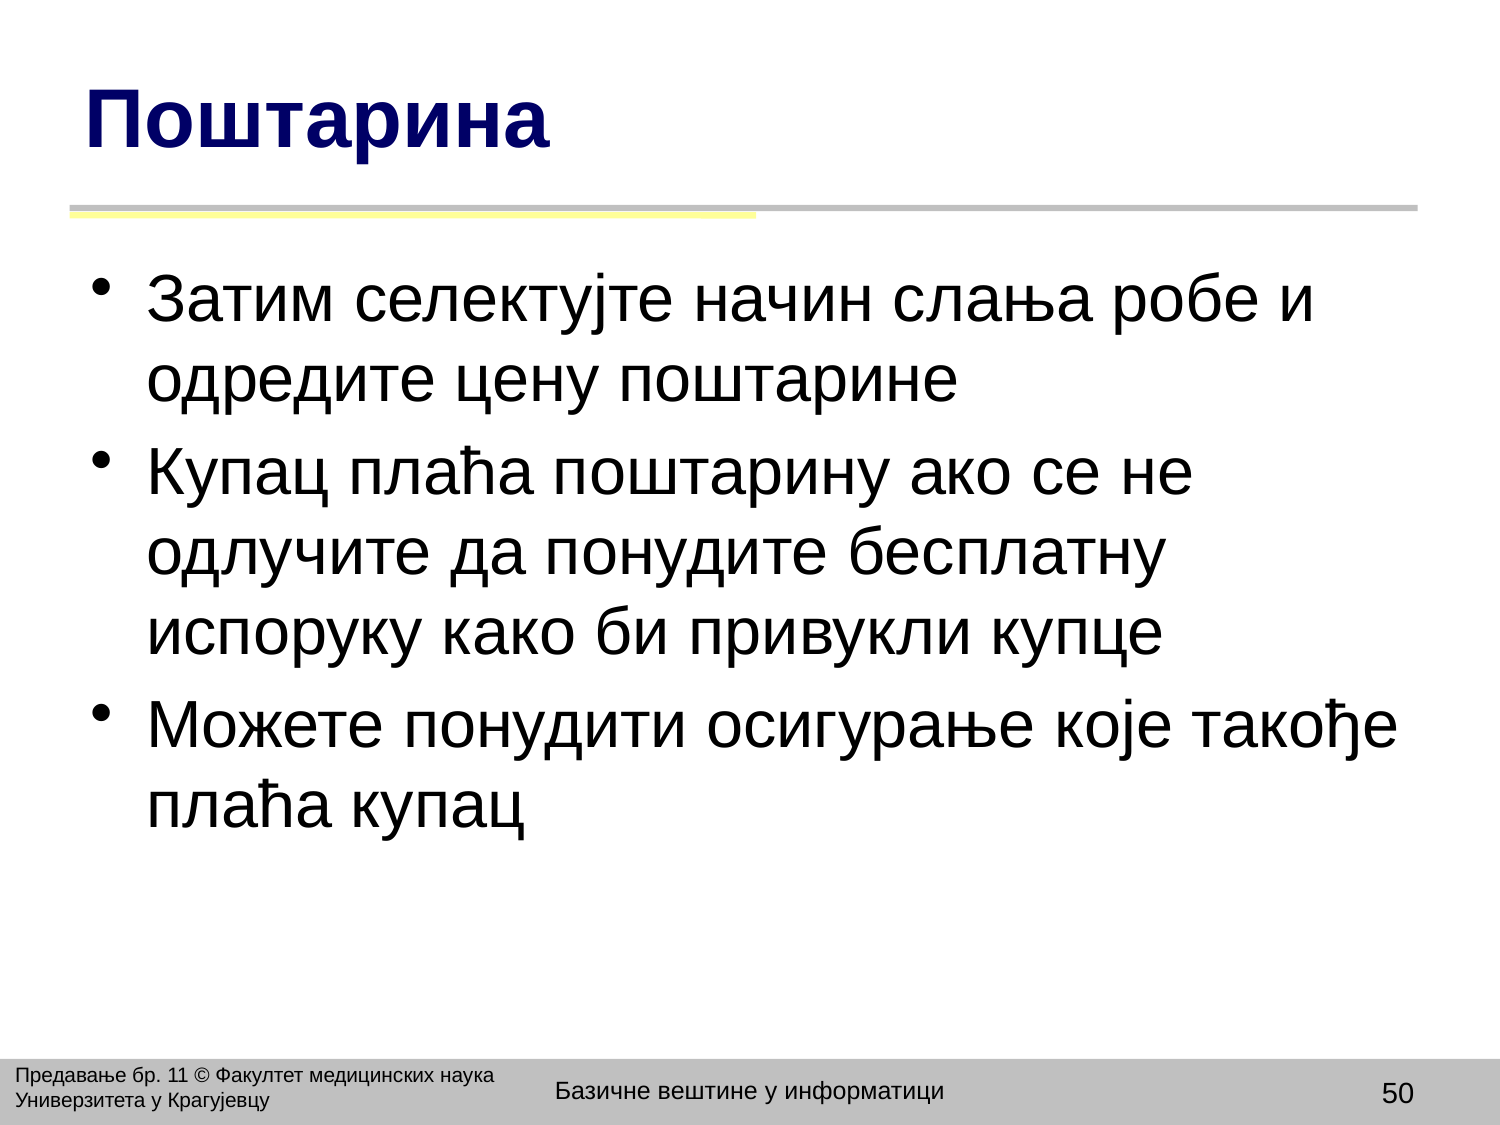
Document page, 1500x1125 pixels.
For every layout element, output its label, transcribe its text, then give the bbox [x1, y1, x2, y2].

list Затим селектујте начин слања робе и одредите цену поштарине Купац плаћа поштарину ако се не одлучите да понудите бесплатну испоруку како би привукли купце Можете понудити осигурање које такође плаћа купац [74, 246, 1426, 1023]
slide_number Предавање бр. 11 © Факултет медицинских наука Универзитета у Крагујевцу [0, 1053, 621, 1108]
footer Базичне вештине у информатици [512, 1066, 988, 1125]
title Поштарина [69, 19, 1426, 208]
slide_number 50 [1079, 1066, 1430, 1125]
